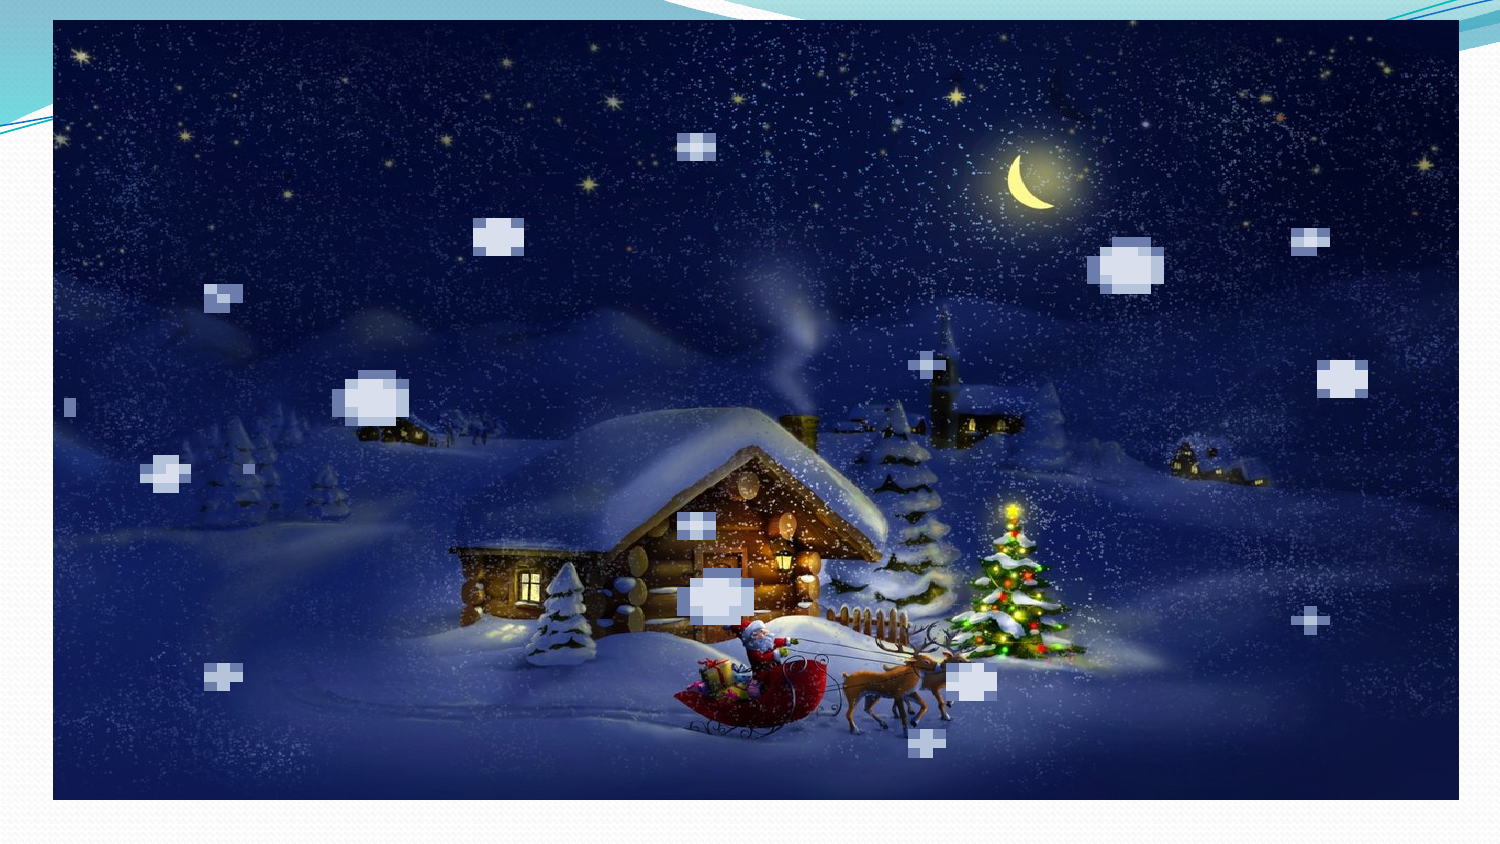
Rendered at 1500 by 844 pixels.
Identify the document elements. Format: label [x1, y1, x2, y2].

picture [52, 19, 1471, 801]
